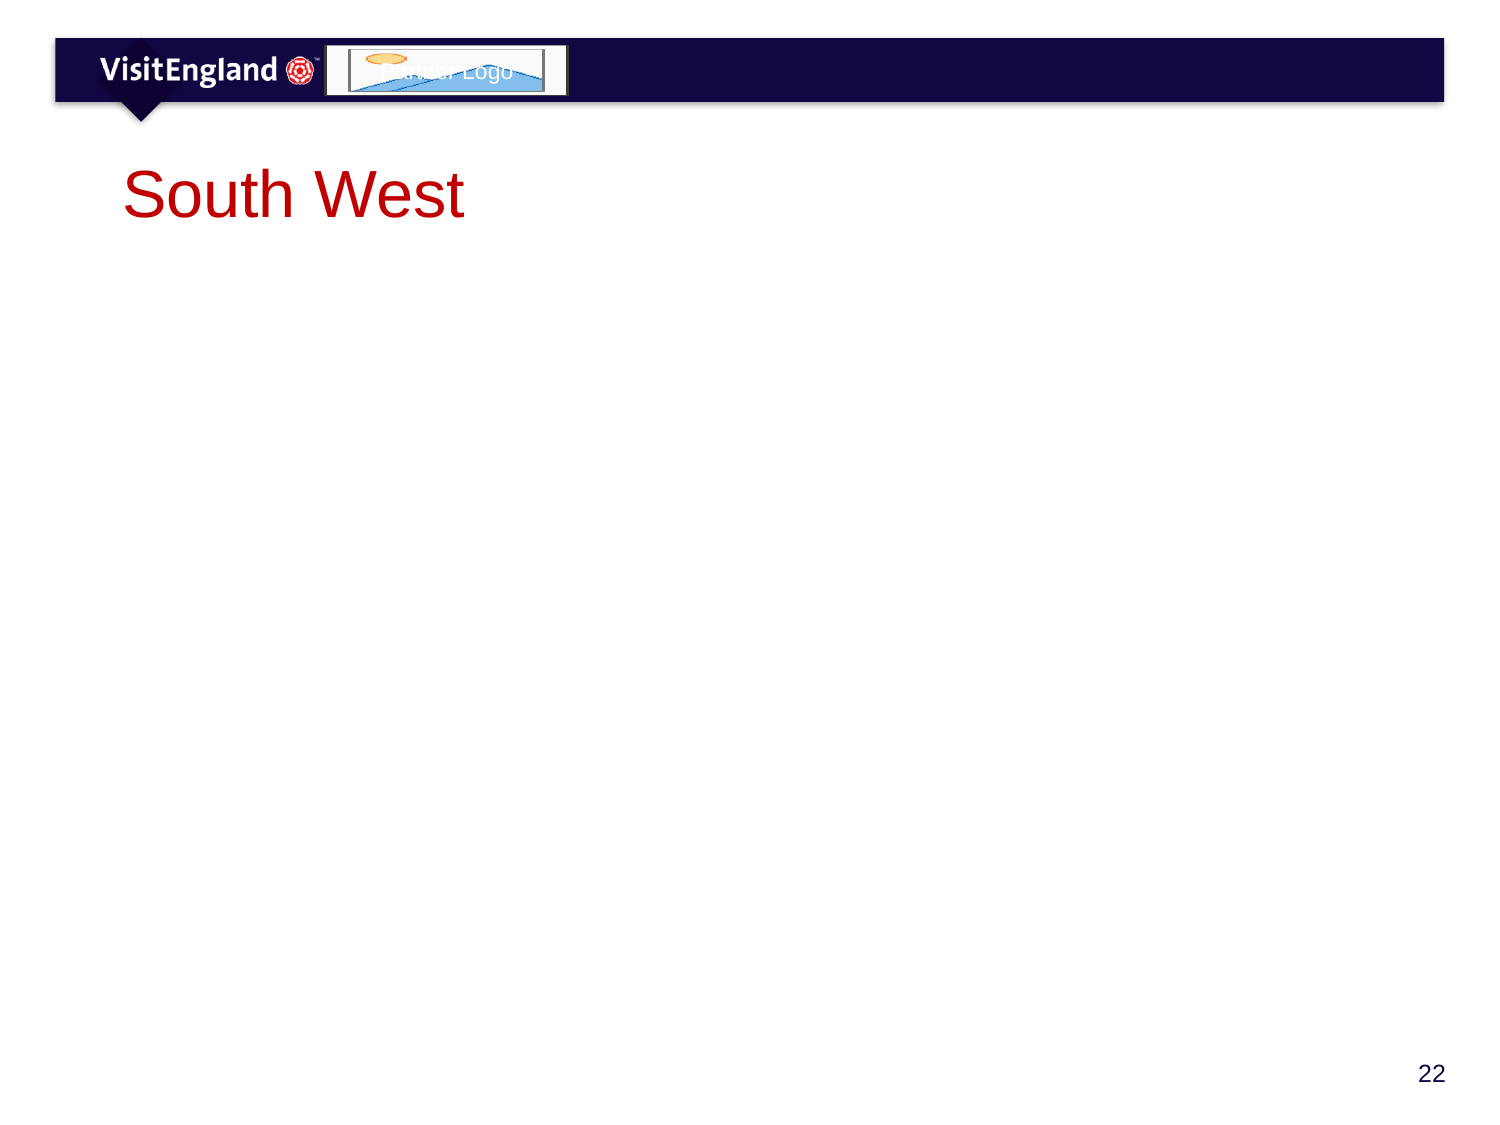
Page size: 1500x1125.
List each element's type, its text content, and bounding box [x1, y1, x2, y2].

title South West [107, 143, 1445, 276]
picture [95, 42, 579, 98]
